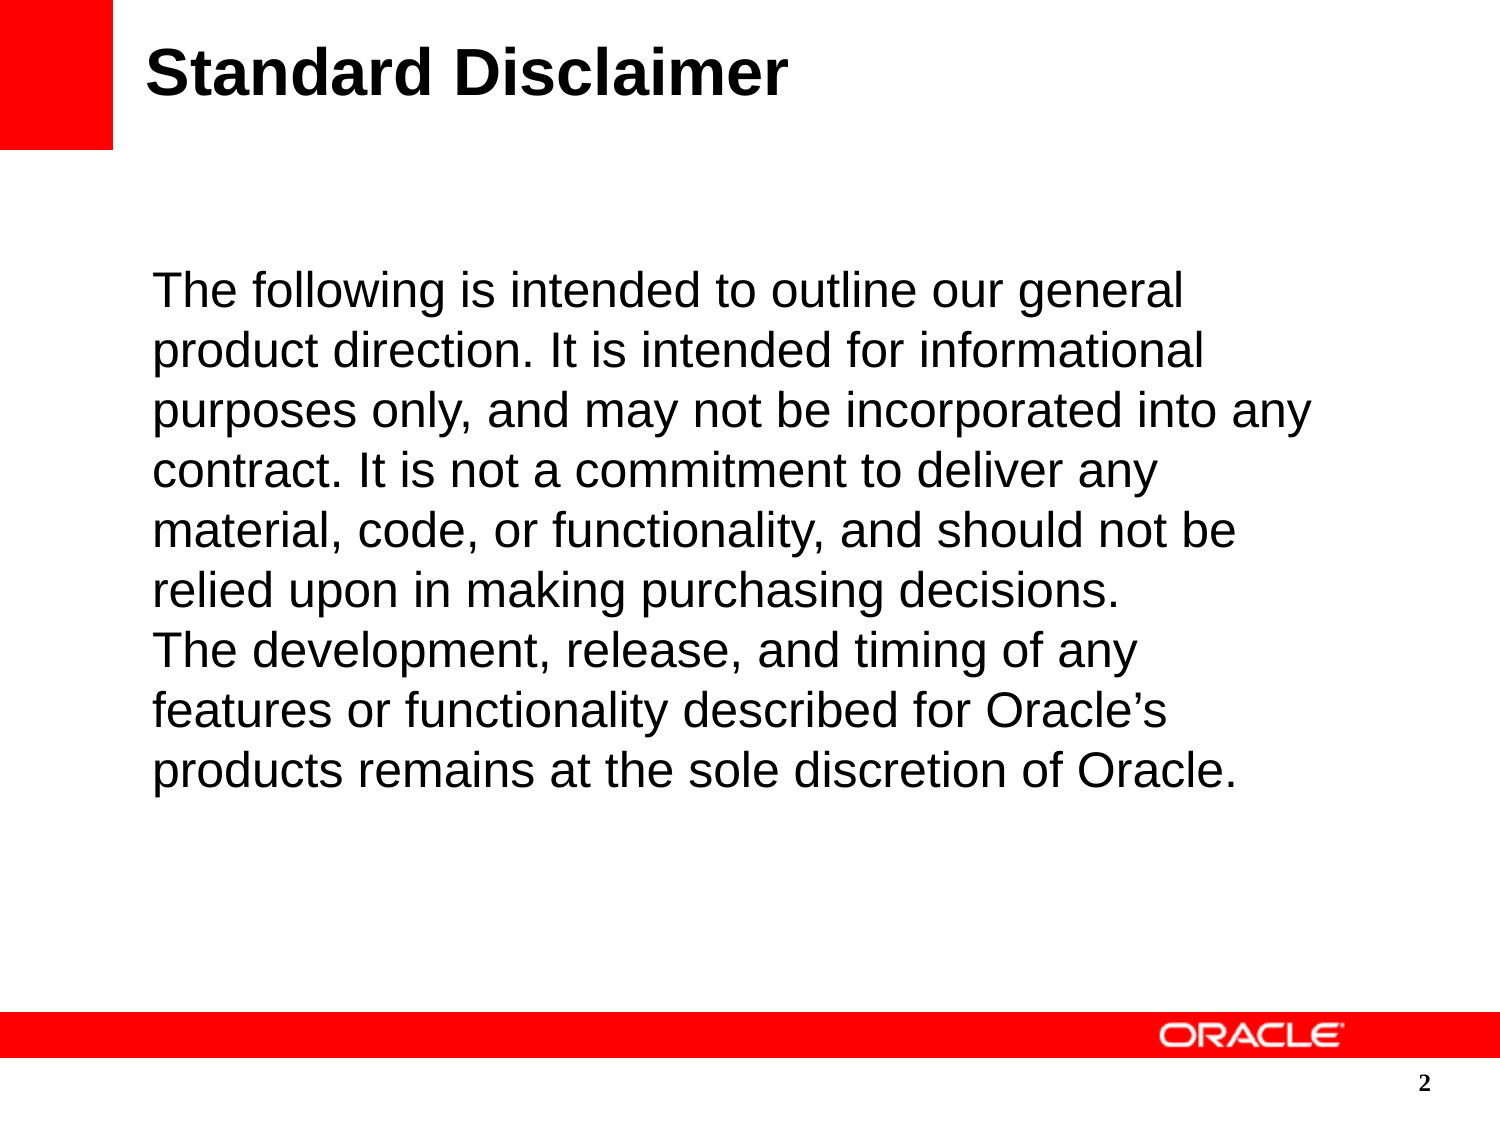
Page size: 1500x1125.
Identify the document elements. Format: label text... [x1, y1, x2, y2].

text_box Standard Disclaimer [145, 31, 1390, 213]
text_box The following is intended to outline our general product direction. It is intended for informational purposes only, and may not be incorporated into any contract. It is not a commitment to deliver any material, code, or functionality, and should not be relied upon in making purchasing decisions. The development, release, and timing of any features or functionality described for Oracle’s products remains at the sole discretion of Oracle. [137, 249, 1338, 806]
picture [0, 0, 113, 150]
